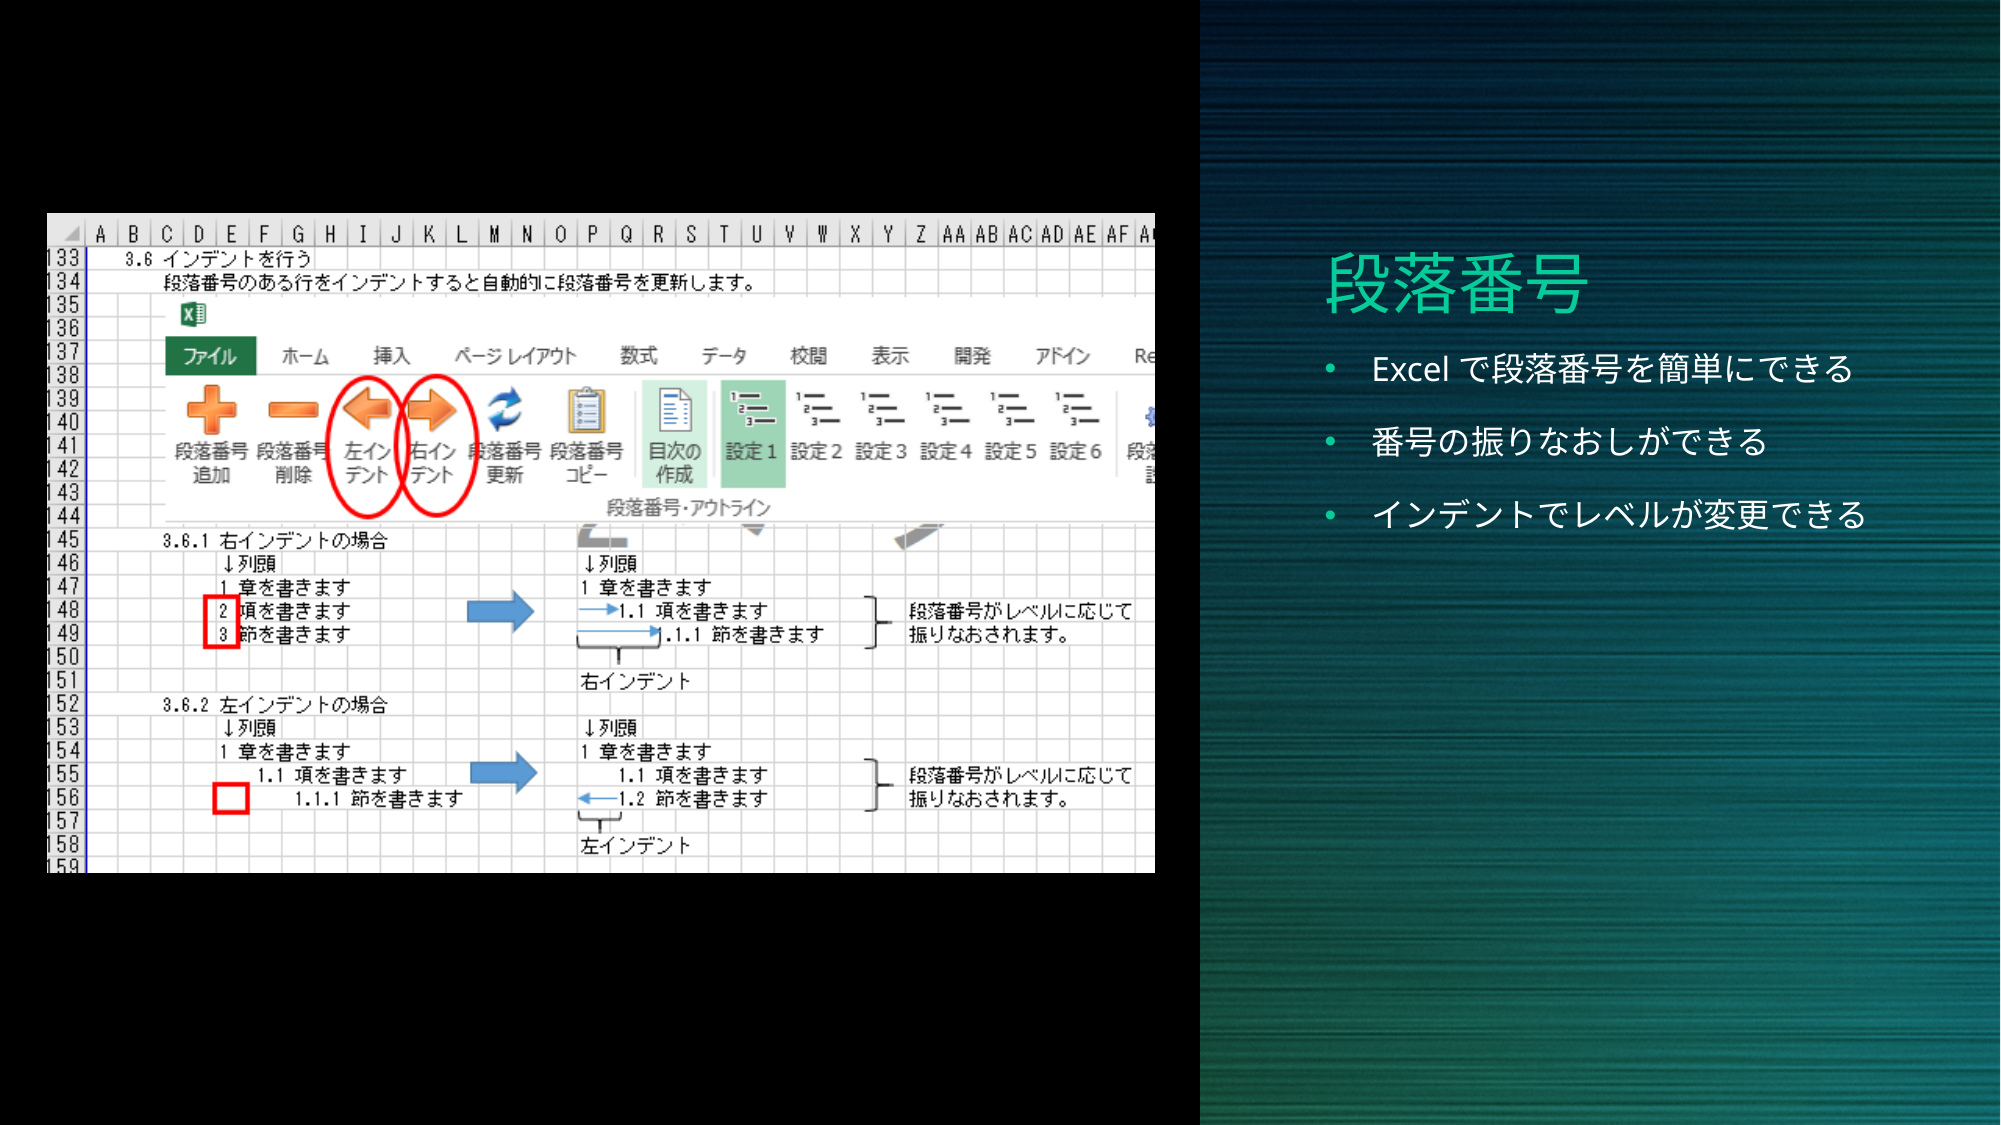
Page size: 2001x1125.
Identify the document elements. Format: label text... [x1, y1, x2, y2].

title 段落番号 [1309, 75, 1901, 330]
list Excelで段落番号を簡単にできる 番号の振りなおしができる インデントでレベルが変更できる [1309, 344, 1901, 645]
picture [46, 213, 1155, 873]
picture [1200, 0, 2001, 1125]
